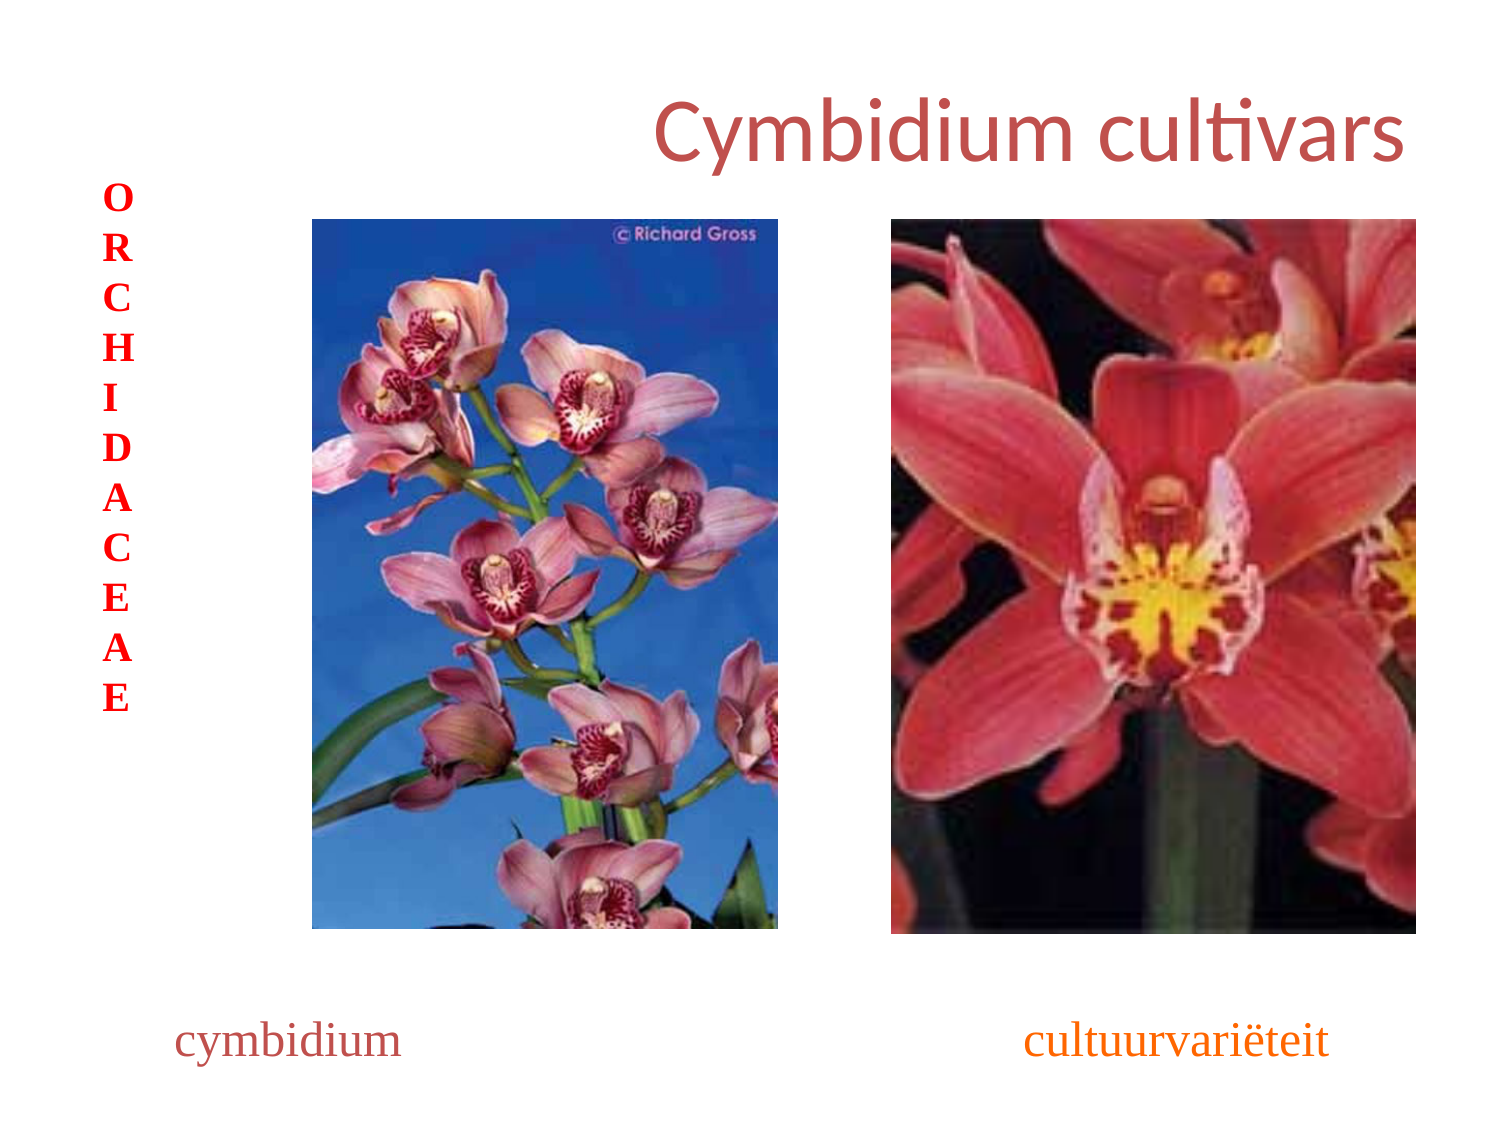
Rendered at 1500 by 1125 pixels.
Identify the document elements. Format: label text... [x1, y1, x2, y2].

text_box ORCHIDACEAE [87, 162, 150, 728]
text_box cymbidium [159, 999, 631, 1075]
picture [891, 219, 1416, 935]
text_box cultuurvariëteit [631, 999, 1345, 1075]
title Cymbidium cultivars [147, 31, 1423, 219]
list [312, 219, 778, 930]
